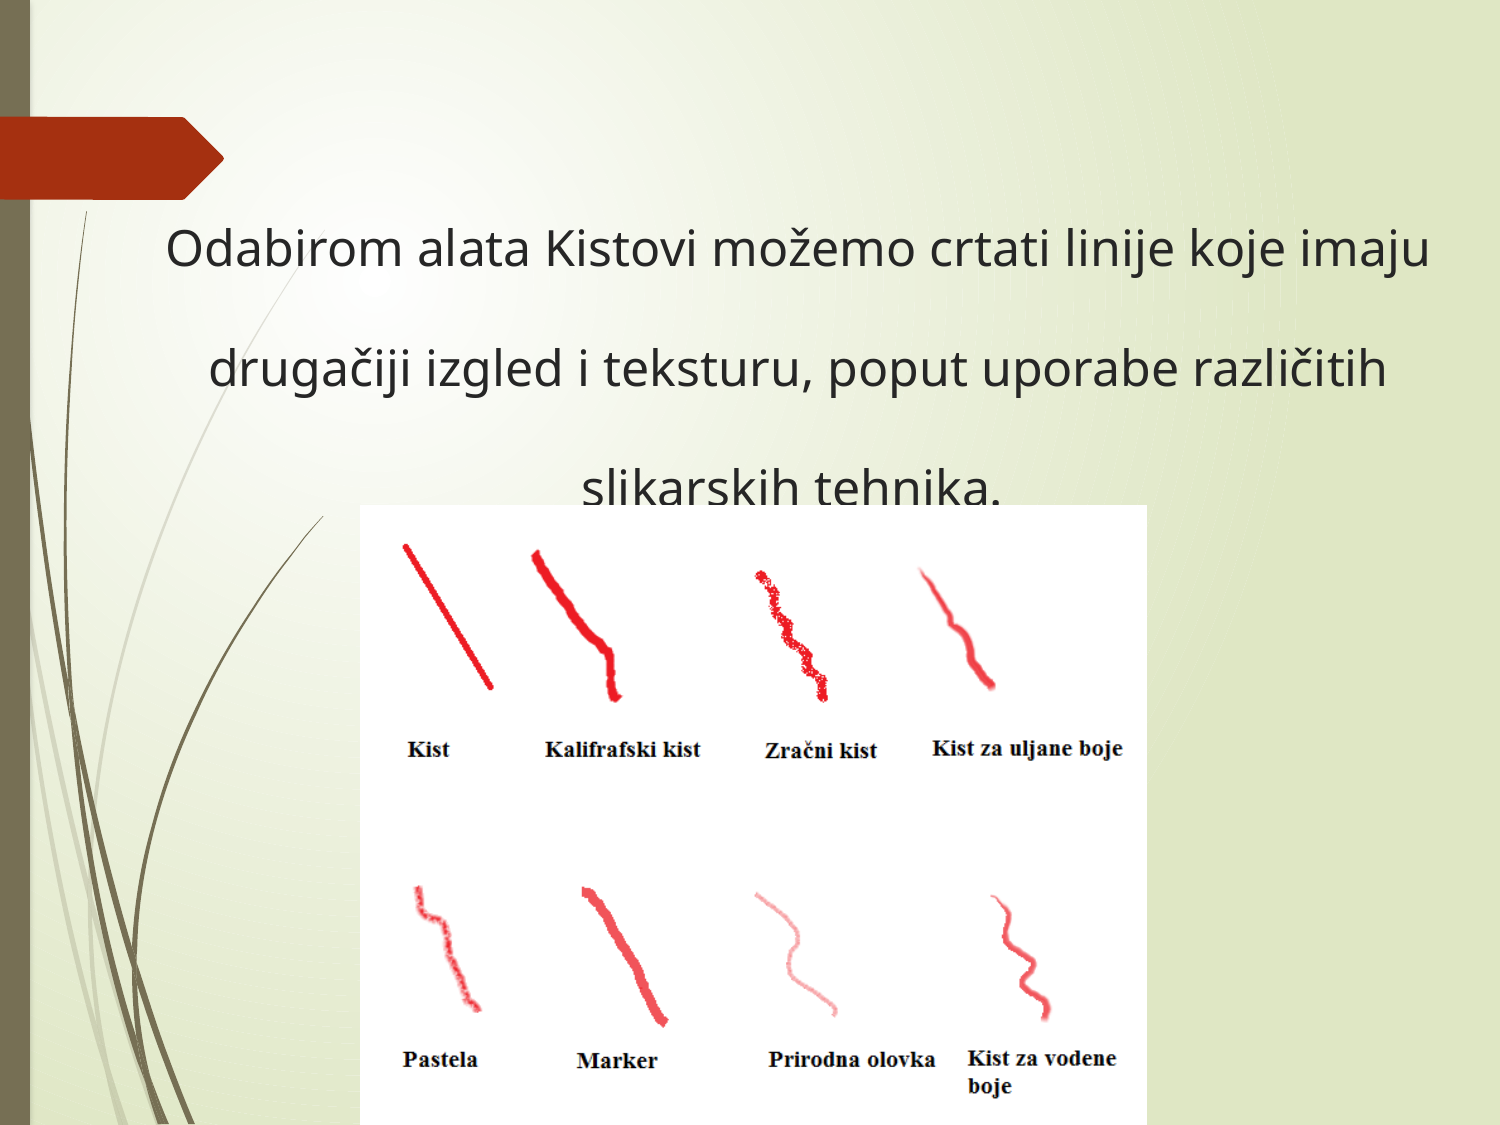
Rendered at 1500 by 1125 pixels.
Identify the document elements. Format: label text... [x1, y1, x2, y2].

title Odabirom alata Kistovi možemo crtati linije koje imaju drugačiji izgled i teksturu, poput uporabe različitih slikarskih tehnika. [123, 149, 1474, 337]
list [359, 504, 1147, 1125]
